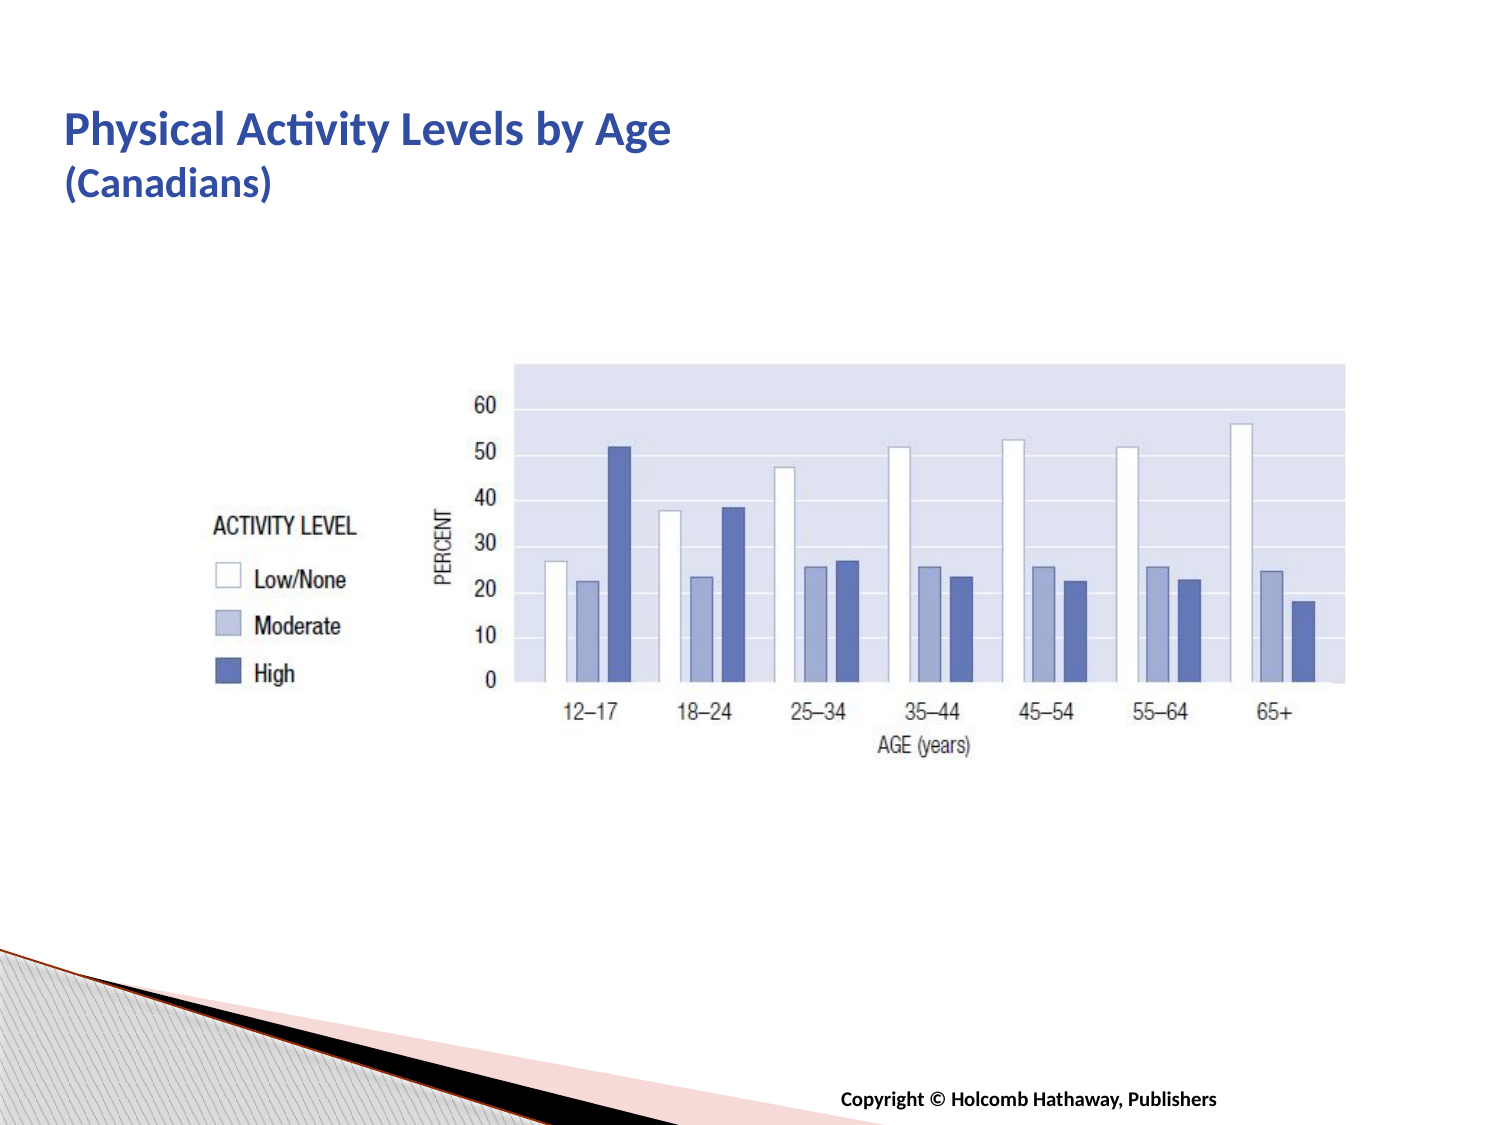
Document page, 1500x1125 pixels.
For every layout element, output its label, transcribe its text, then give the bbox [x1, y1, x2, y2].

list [167, 344, 1360, 772]
footer Copyright © Holcomb Hathaway, Publishers [718, 1072, 1237, 1118]
title Physical Activity Levels by Age (Canadians) [49, 89, 1450, 214]
